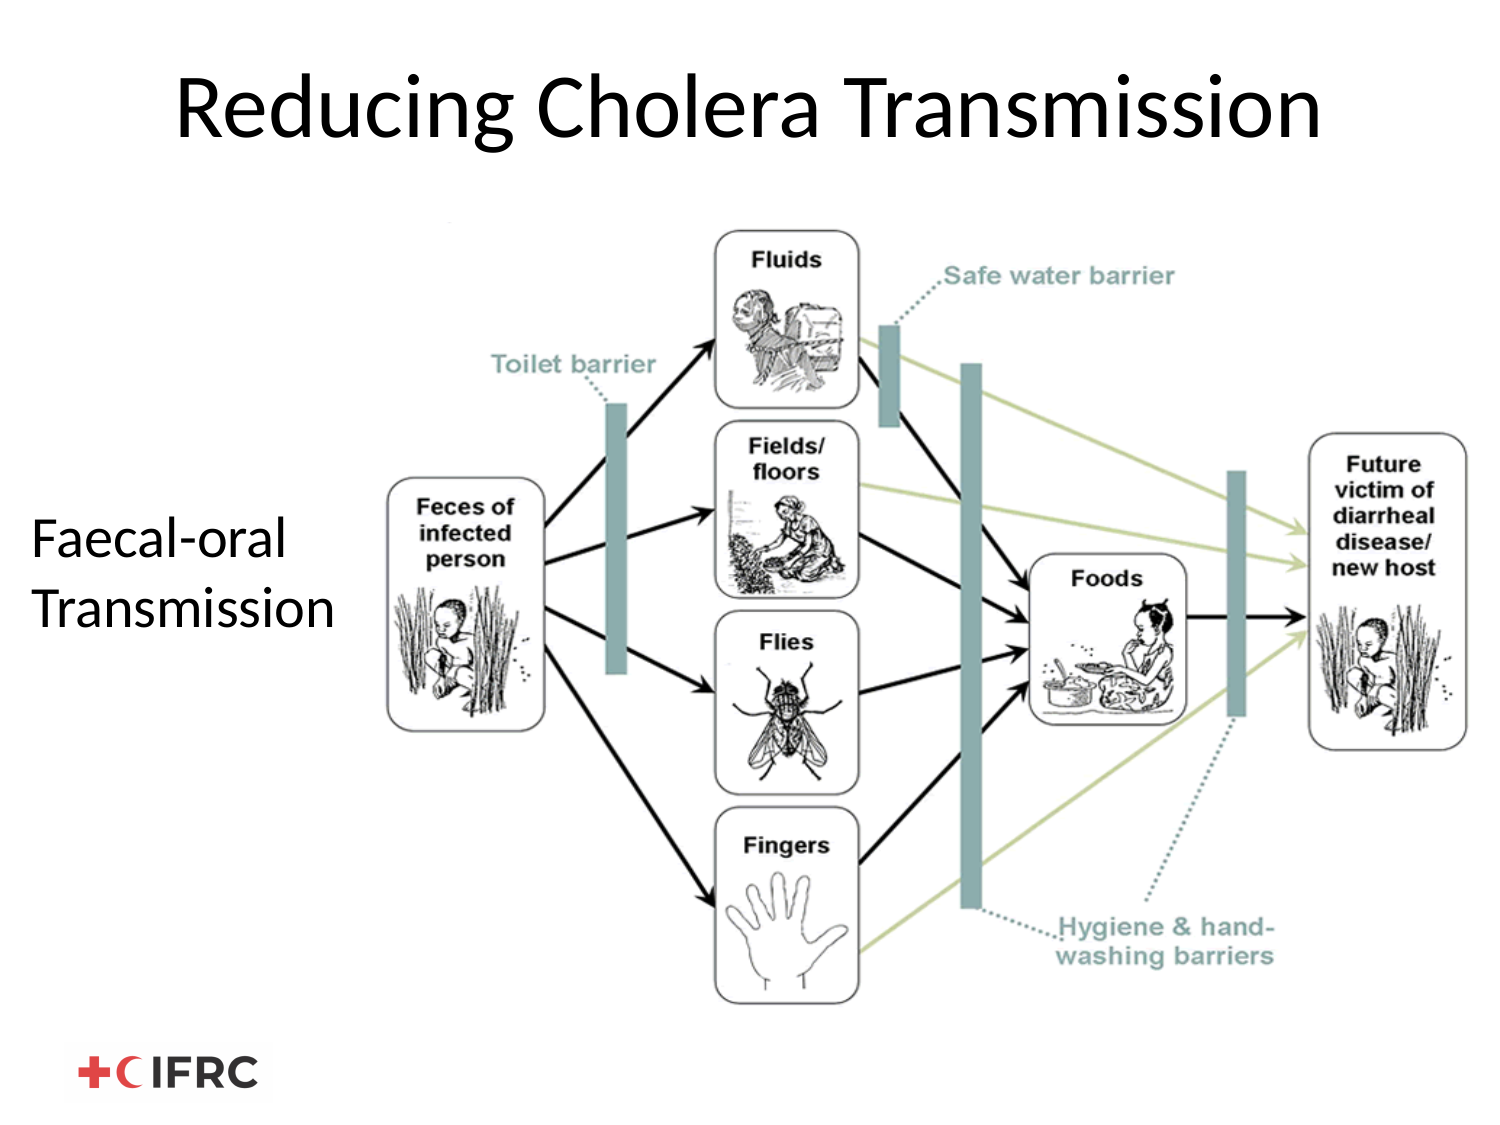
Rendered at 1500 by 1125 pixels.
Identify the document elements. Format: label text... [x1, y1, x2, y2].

picture [64, 1042, 273, 1103]
text_box Faecal-oral Transmission [16, 491, 367, 647]
picture [372, 222, 1474, 1010]
title Reducing Cholera Transmission [75, 7, 1425, 195]
